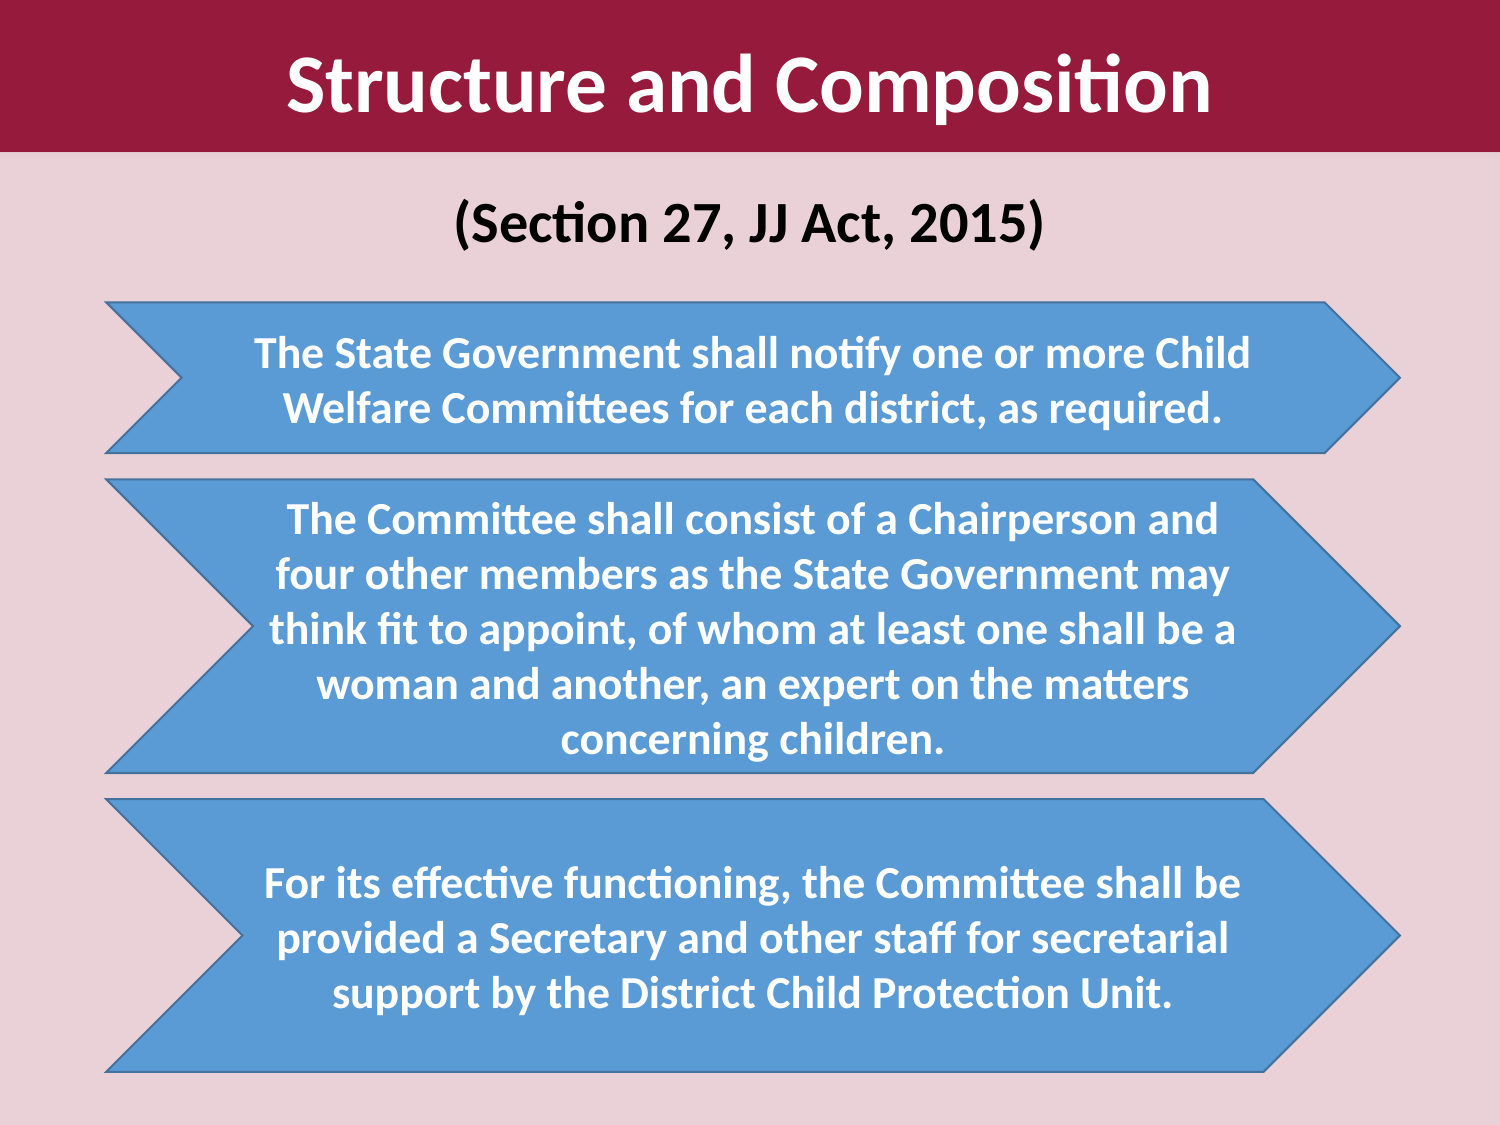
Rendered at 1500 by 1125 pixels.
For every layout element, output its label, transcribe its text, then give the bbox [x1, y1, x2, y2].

text_box The Committee shall consist of a Chairperson and four other members as the State Government may think fit to appoint, of whom at least one shall be a woman and another, an expert on the matters concerning children. [103, 478, 1402, 775]
title Structure and Composition [0, 21, 1500, 122]
text_box (Section 27, JJ Act, 2015) [0, 176, 1500, 262]
text_box For its effective functioning, the Committee shall be provided a Secretary and other staff for secretarial support by the District Child Protection Unit. [103, 798, 1402, 1073]
text_box The State Government shall notify one or more Child Welfare Committees for each district, as required. [103, 301, 1402, 455]
